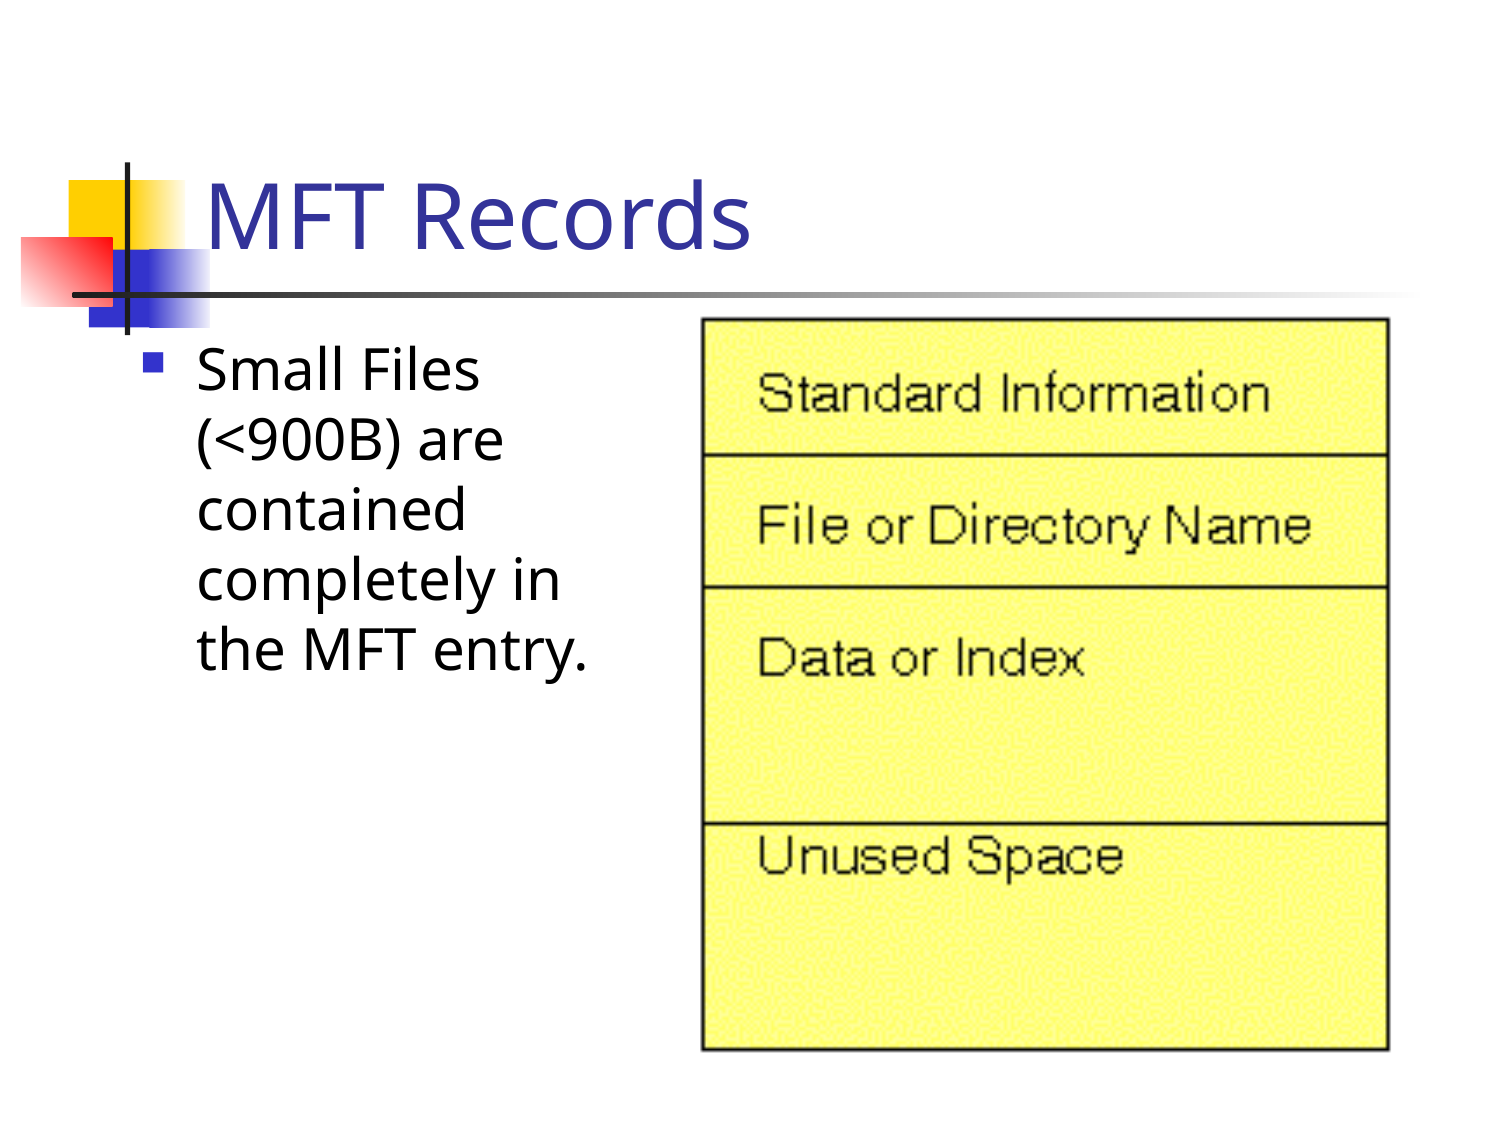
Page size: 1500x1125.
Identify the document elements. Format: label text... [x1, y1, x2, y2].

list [699, 312, 1399, 1063]
list Small Files (<900B) are contained completely in the MFT entry. [124, 324, 638, 1001]
title MFT Records [188, 34, 1468, 276]
